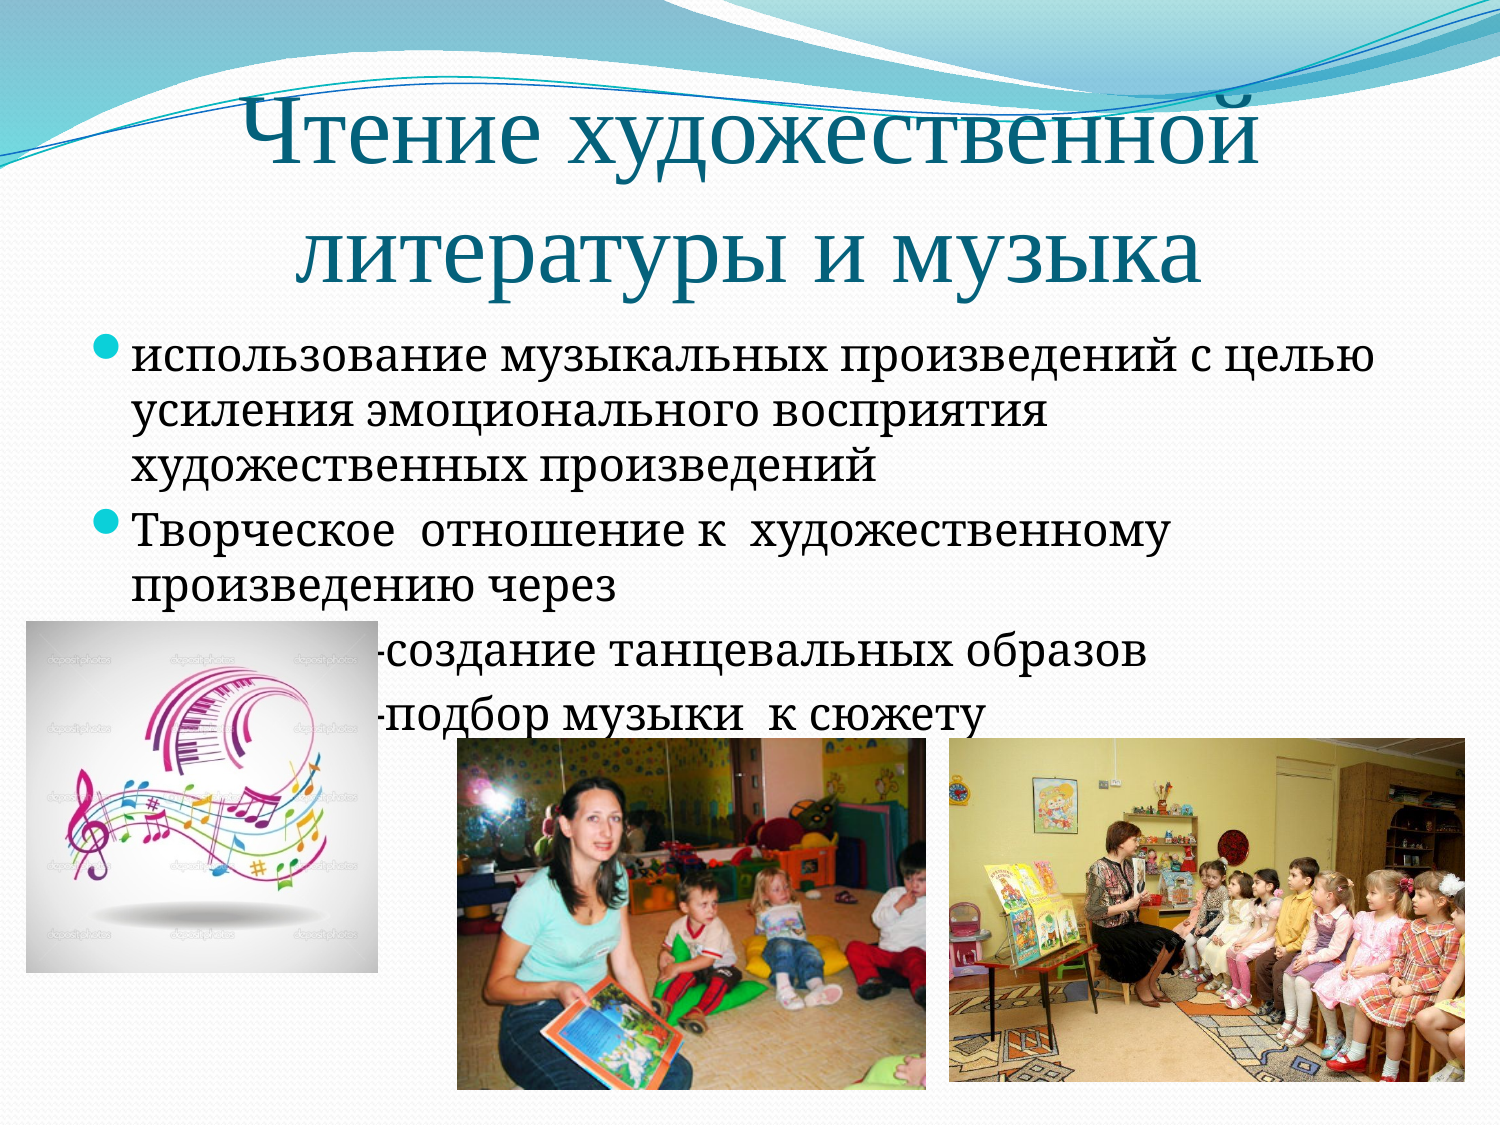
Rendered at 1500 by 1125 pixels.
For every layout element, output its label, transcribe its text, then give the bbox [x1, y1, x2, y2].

picture [948, 738, 1466, 1083]
title Чтение художественной литературы и музыка [75, 115, 1425, 303]
picture [456, 738, 926, 1091]
picture [26, 620, 379, 973]
list использование музыкальных произведений с целью усиления эмоционального восприятия художественных произведений Творческое отношение к художественному произведению через -создание танцевальных образов -подбор музыки к сюжету [75, 317, 1425, 750]
